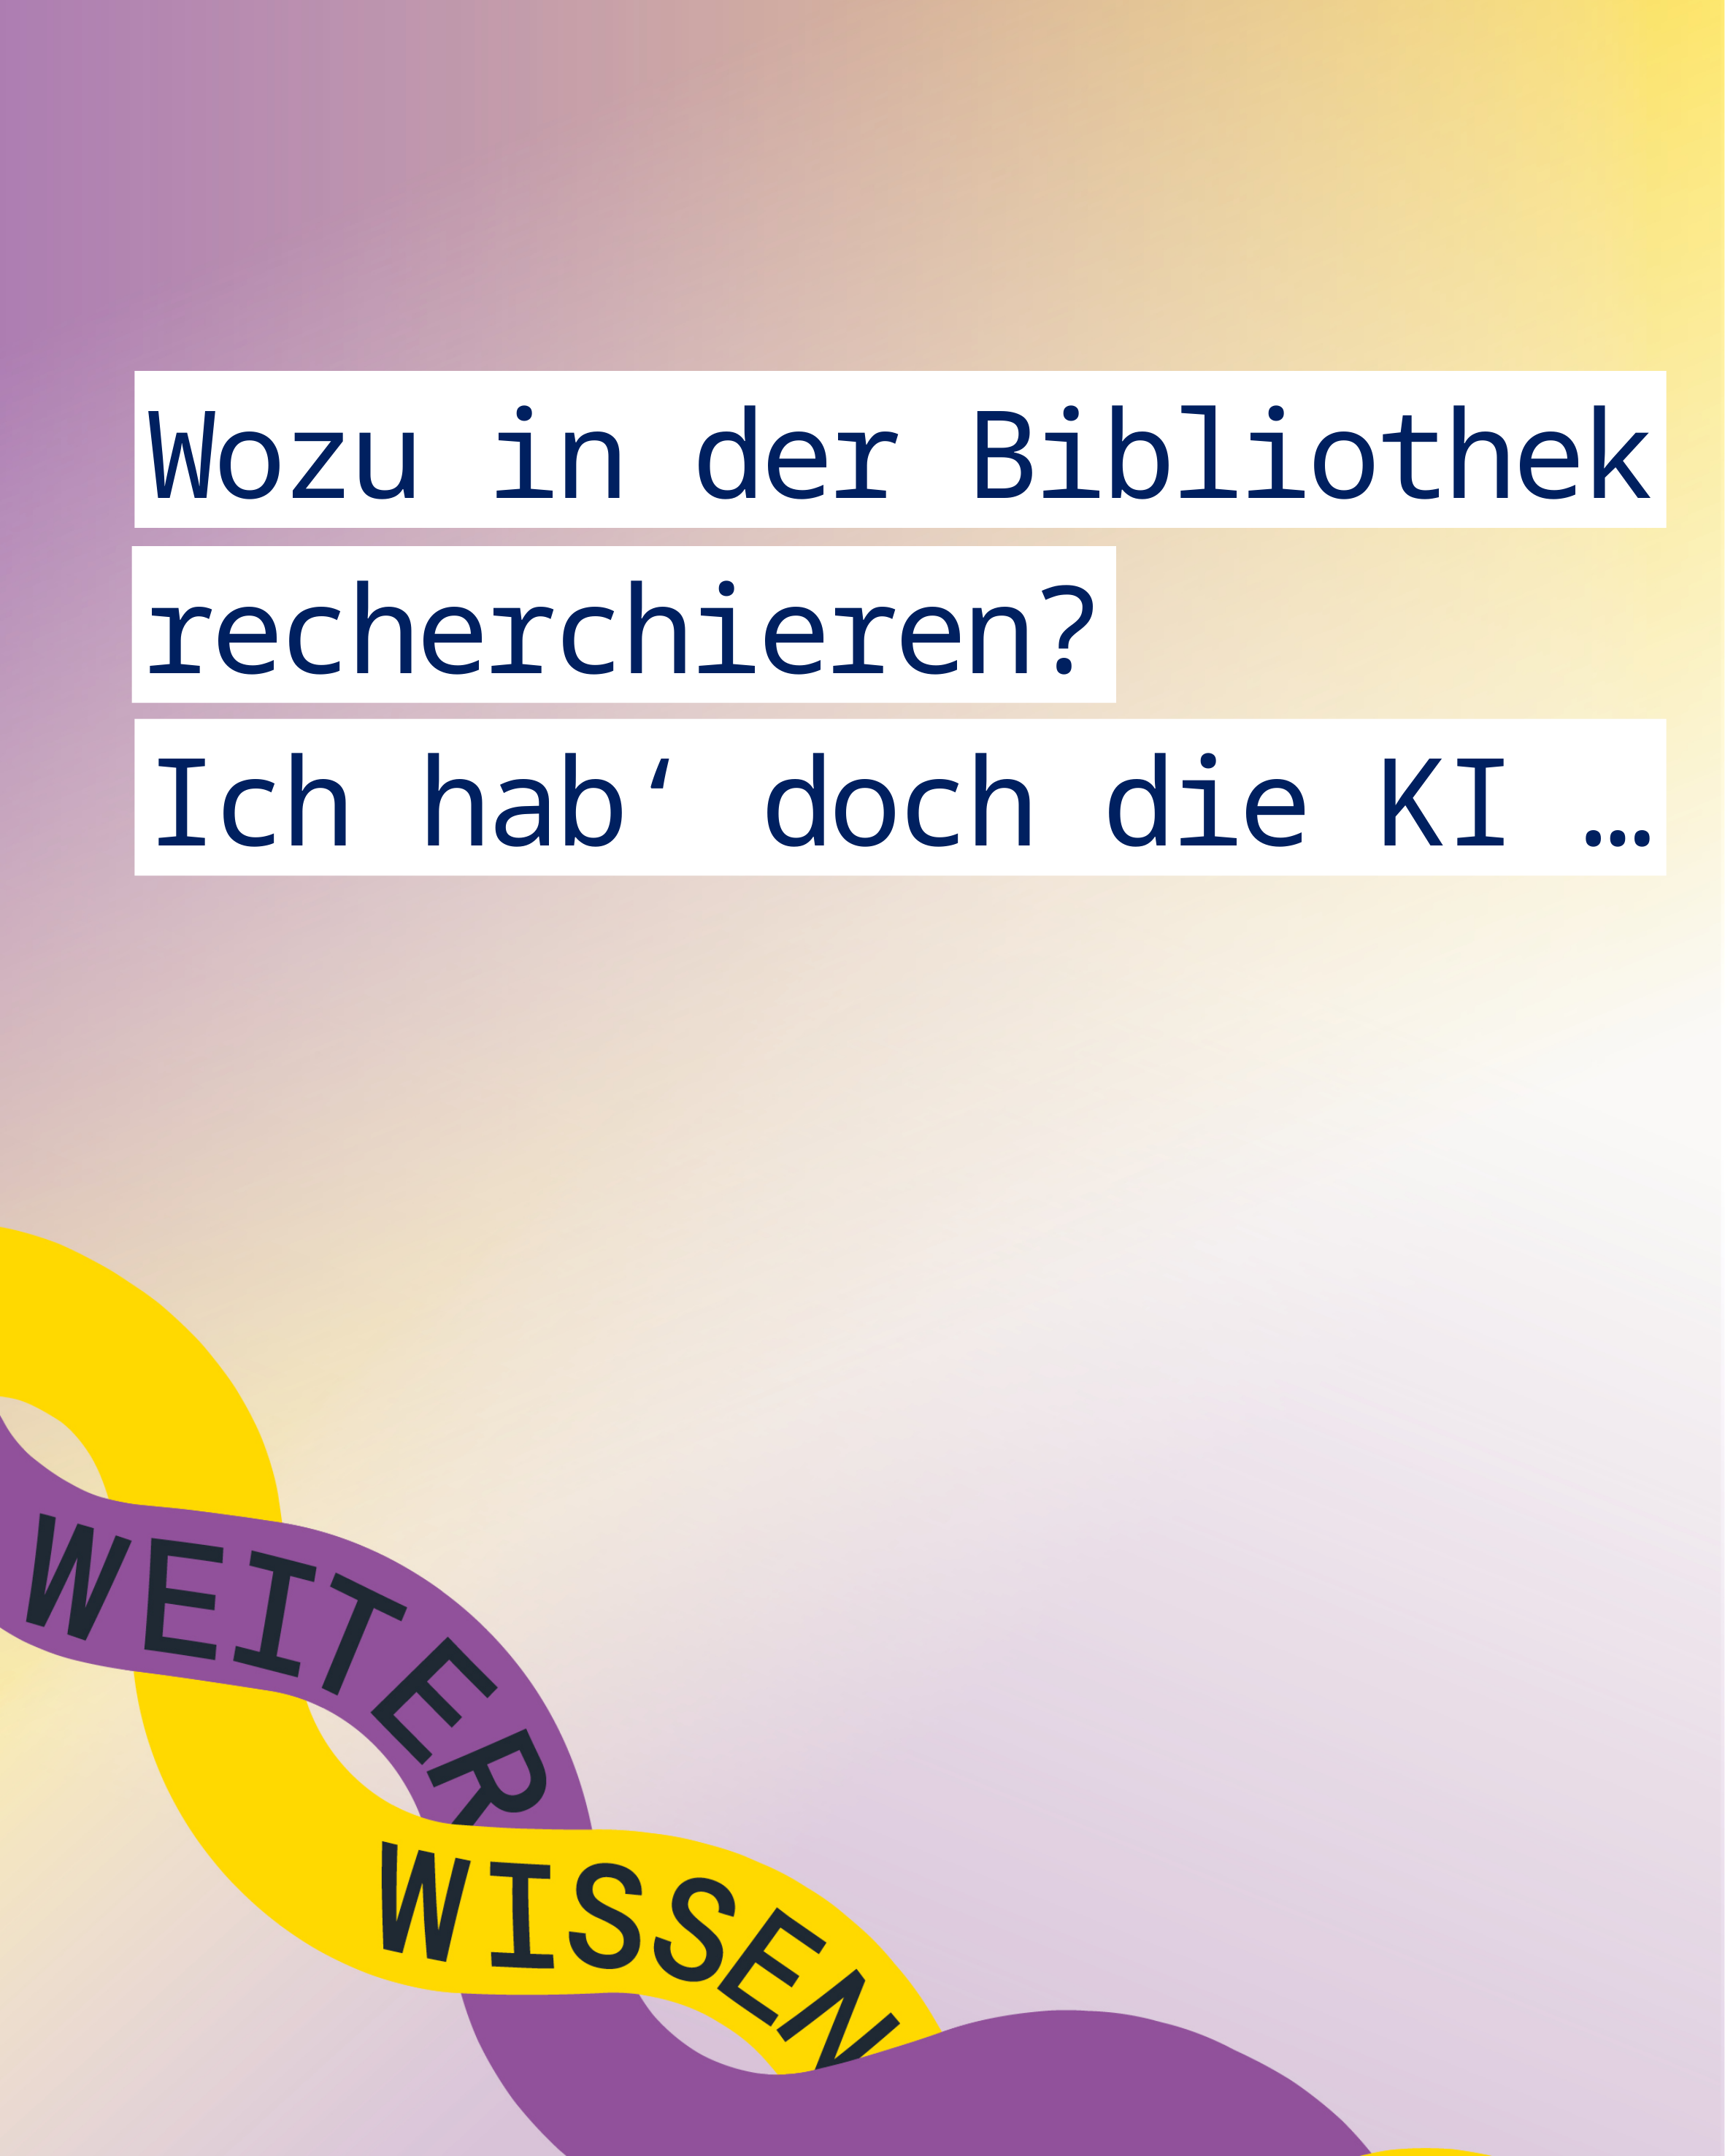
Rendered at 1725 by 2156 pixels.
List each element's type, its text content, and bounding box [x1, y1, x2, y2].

text_box recherchieren? [131, 546, 1116, 703]
text_box Wozu in der Bibliothek [134, 371, 1667, 528]
picture [0, 0, 1725, 2156]
text_box Ich hab‘ doch die KI … [134, 718, 1667, 876]
